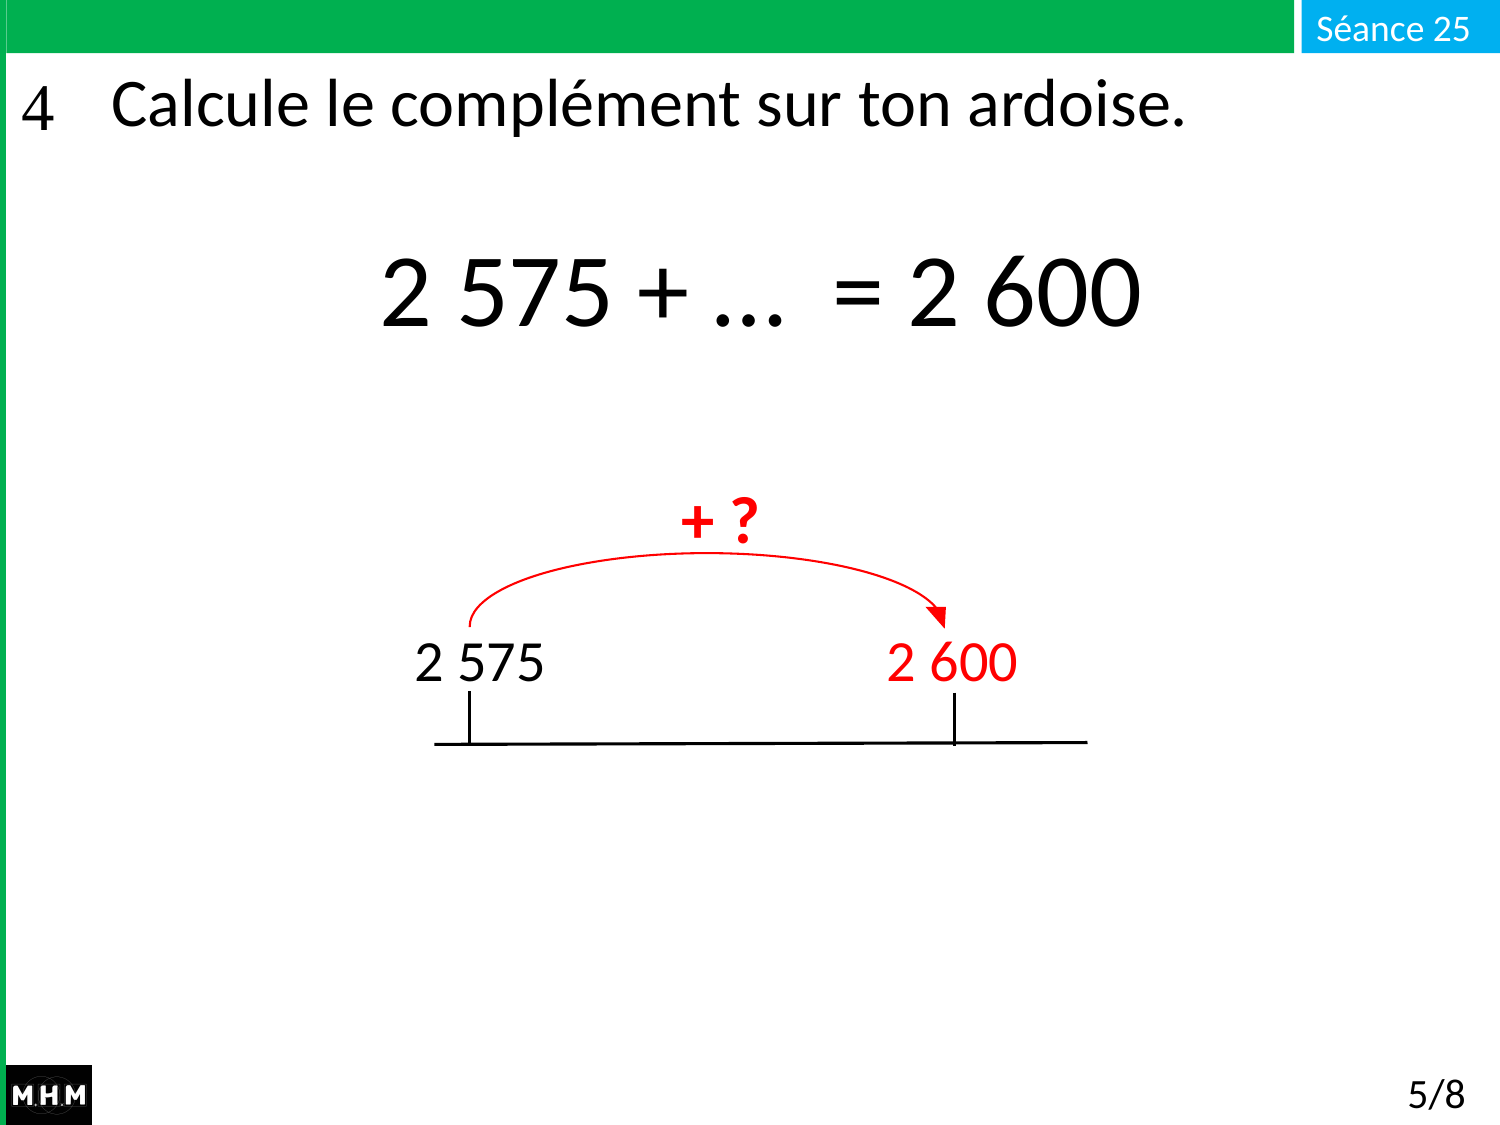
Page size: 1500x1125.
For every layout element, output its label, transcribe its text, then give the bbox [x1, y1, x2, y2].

list 5/8 [1373, 1064, 1500, 1125]
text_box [400, 469, 1088, 746]
text_box 2 575 + … = 2 600 [331, 215, 1191, 356]
title Calcule le complément sur ton ardoise. [96, 60, 1391, 150]
picture [6, 1065, 92, 1125]
